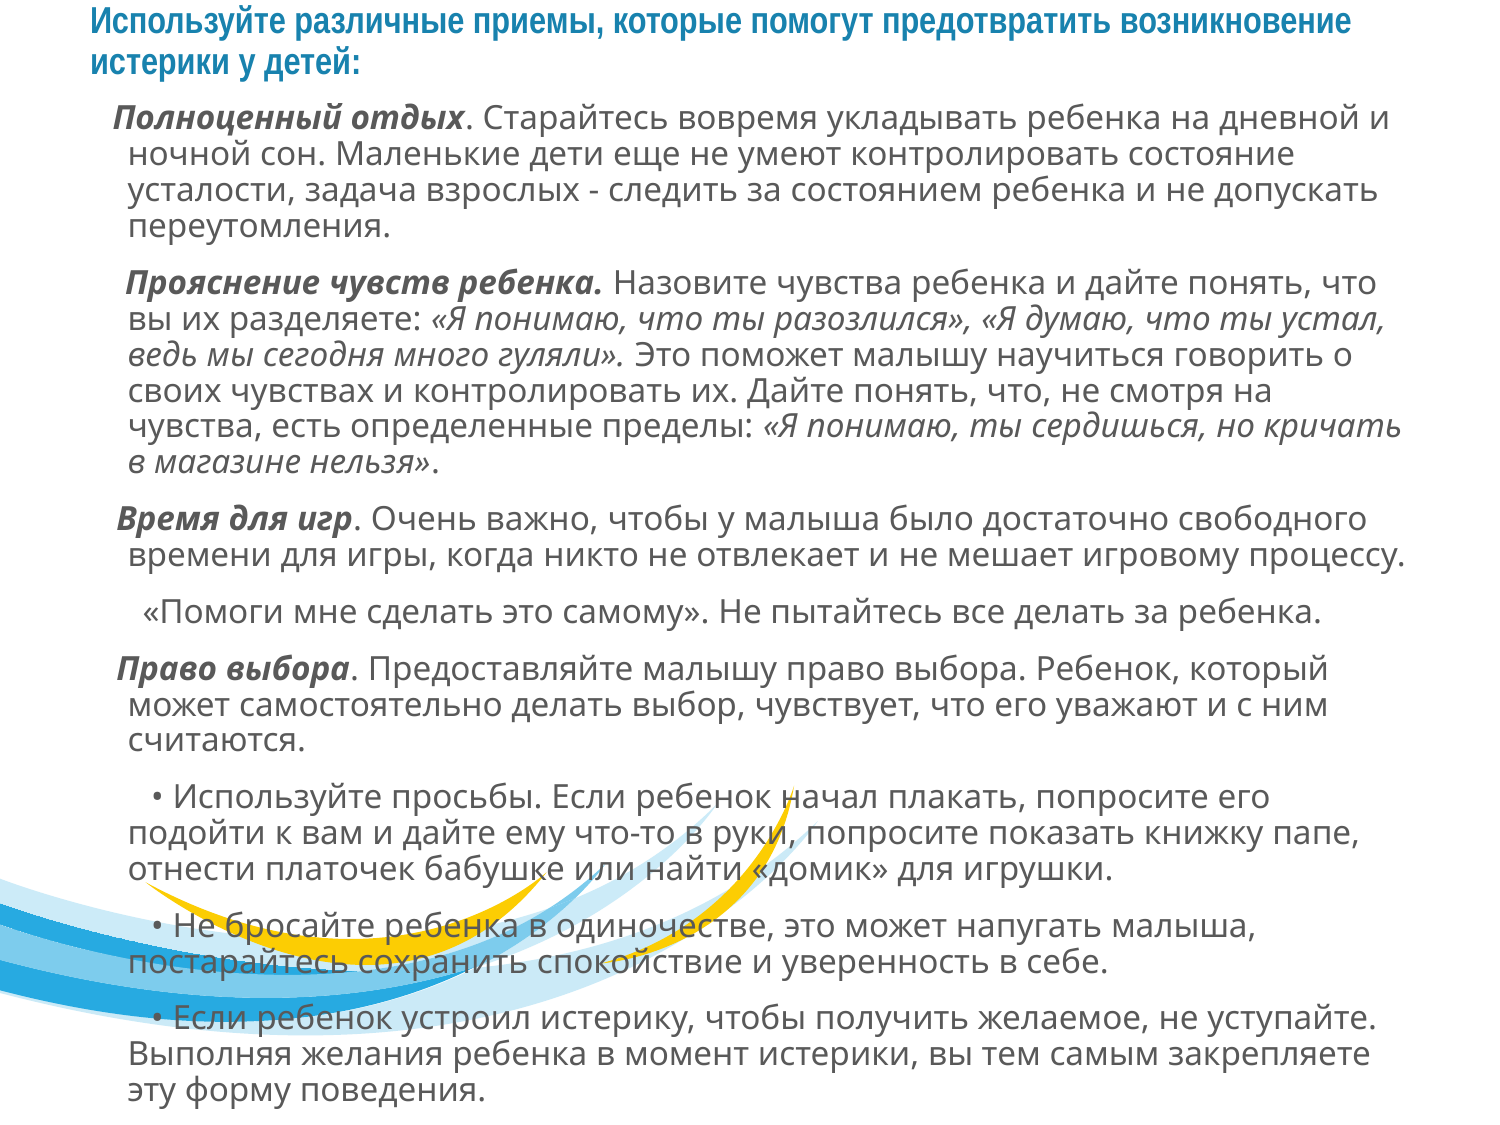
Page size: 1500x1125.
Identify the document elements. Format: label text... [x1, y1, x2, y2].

list Полноценный отдых. Старайтесь вовремя укладывать ребенка на дневной и ночной сон. Маленькие дети еще не умеют контролировать состояние усталости, задача взрослых - следить за состоянием ребенка и не допускать переутомления. Прояснение чувств ребенка. Назовите чувства ребенка и дайте понять, что вы их разделяете: «Я понимаю, что ты разозлился», «Я думаю, что ты устал, ведь мы сегодня много гуляли». Это поможет малышу научиться говорить о своих чувствах и контролировать их. Дайте понять, что, не смотря на чувства, есть определенные пределы: «Я понимаю, ты сердишься, но кричать в магазине нельзя». Время для игр. Очень важно, чтобы у малыша было достаточно свободного времени для игры, когда никто не отвлекает и не мешает игровому процессу. «Помоги мне сделать это самому». Не пытайтесь все делать за ребенка. Право выбора. Предоставляйте малышу право выбора. Ребенок, который может самостоятельно делать выбор, чувствует, что его уважают и с ним считаются. • Используйте просьбы. Если ребенок начал плакать, попросите его подойти к вам и дайте ему что-то в руки, попросите показать книжку папе, отнести платочек бабушке или найти «домик» для игрушки. • Не бросайте ребенка в одиночестве, это может напугать малыша, постарайтесь сохранить спокойствие и уверенность в себе. • Если ребенок устроил истерику, чтобы получить желаемое, не уступайте. Выполняя желания ребенка в момент истерики, вы тем самым закрепляете эту форму поведения. • Не прибегайте к физическим наказаниям. Это лишь усугубит состояние ребенка, получается, что его наказывают за то, с чем он не может справиться. Используйте тактильный контакт. Попробуйте крепко обнять ребенка и удерживать некоторое время в своих объятиях, повторяйте, что вы его любите. Не позволяйте ребенку управлять вами. [75, 93, 1425, 1079]
title Используйте различные приемы, которые помогут предотвратить возникновение истерики у детей: [75, 23, 1425, 93]
